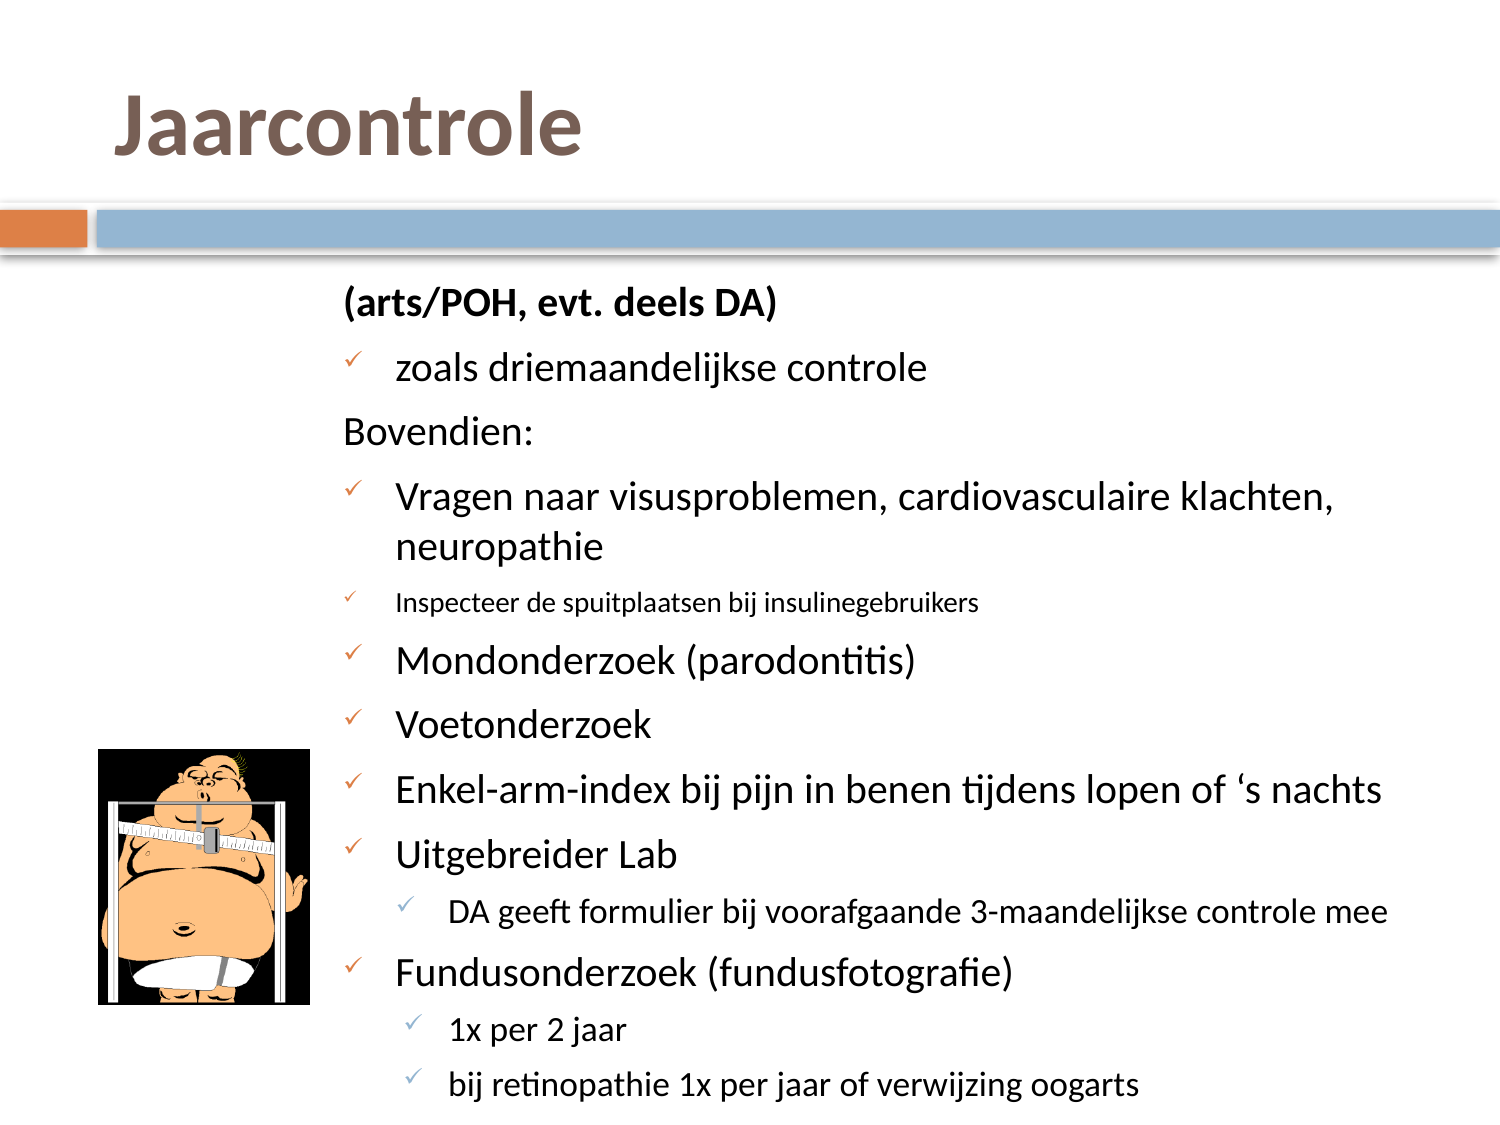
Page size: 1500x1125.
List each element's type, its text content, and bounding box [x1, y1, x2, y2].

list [98, 749, 311, 1006]
list (arts/POH, evt. deels DA) zoals driemaandelijkse controle Bovendien: Vragen naar visusproblemen, cardiovasculaire klachten, neuropathie Inspecteer de spuitplaatsen bij insulinegebruikers Mondonderzoek (parodontitis) Voetonderzoek Enkel-arm-index bij pijn in benen tijdens lopen of ‘s nachts Uitgebreider Lab DA geeft formulier bij voorafgaande 3-maandelijkse controle mee Fundusonderzoek (fundusfotografie) 1x per 2 jaar bij retinopathie 1x per jaar of verwijzing oogarts [327, 266, 1430, 1107]
title Jaarcontrole [99, 37, 1438, 201]
